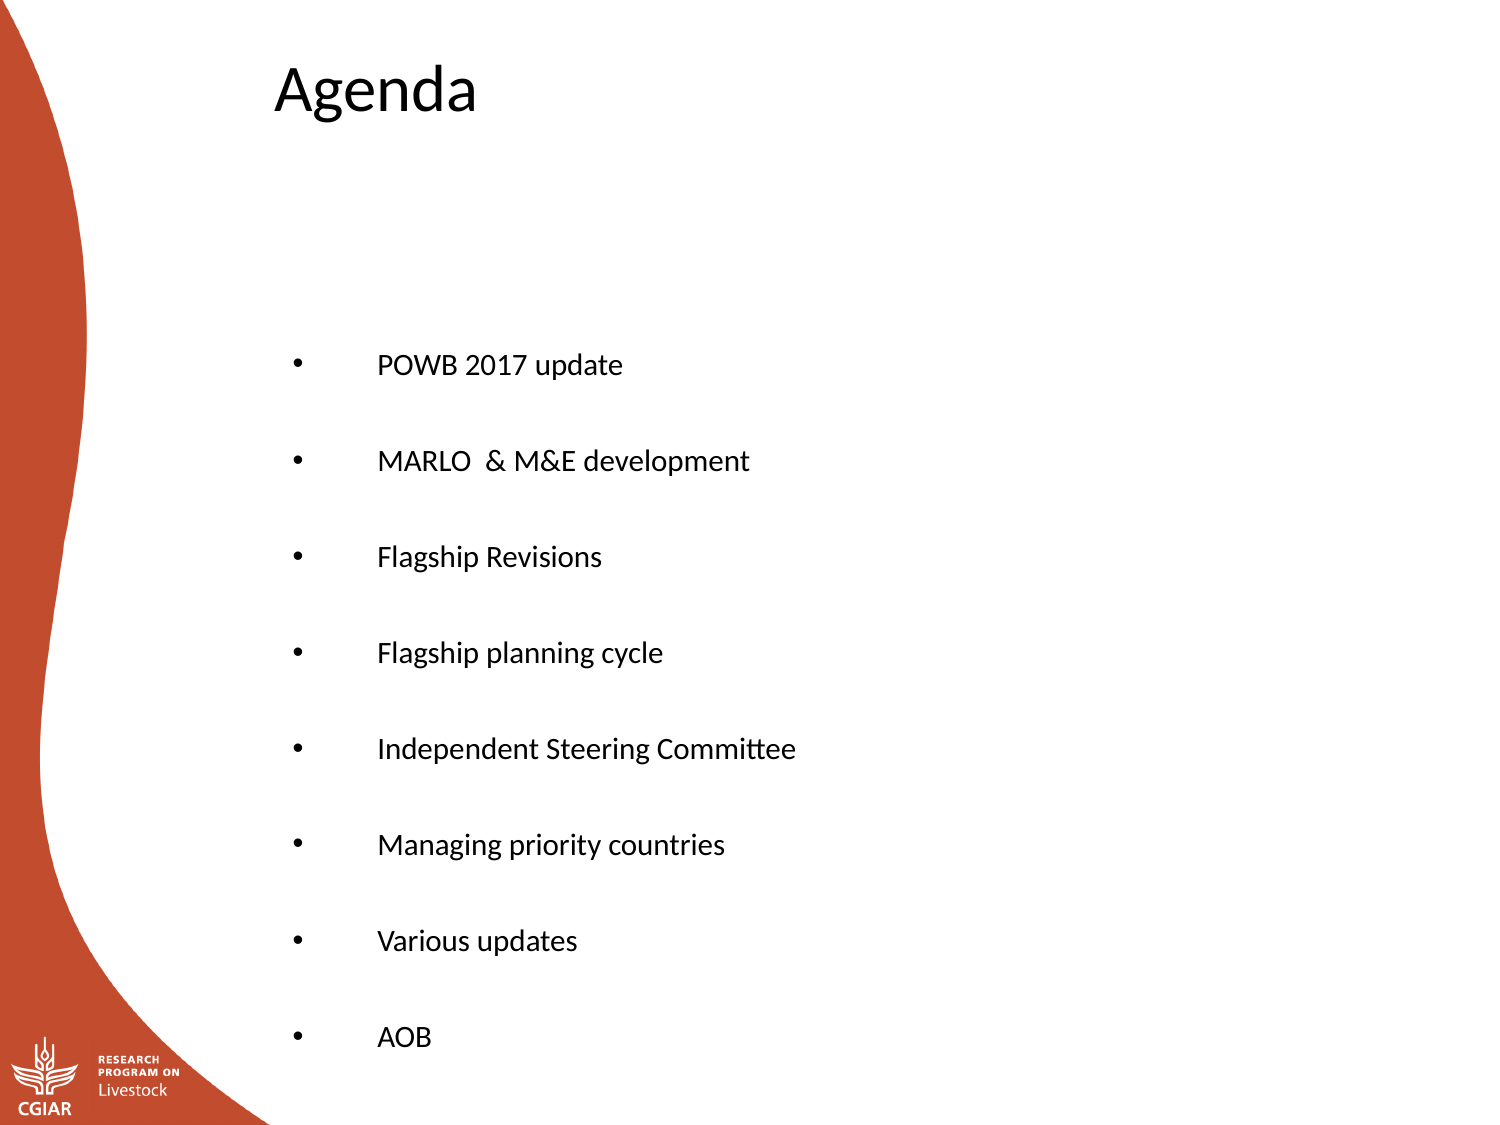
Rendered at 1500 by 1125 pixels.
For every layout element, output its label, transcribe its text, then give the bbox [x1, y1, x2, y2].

picture [0, 0, 270, 1125]
list Agenda [212, 37, 1450, 225]
list POWB 2017 update MARLO & M&E development Flagship Revisions Flagship planning cycle Independent Steering Committee Managing priority countries Various updates AOB [225, 299, 1450, 1063]
